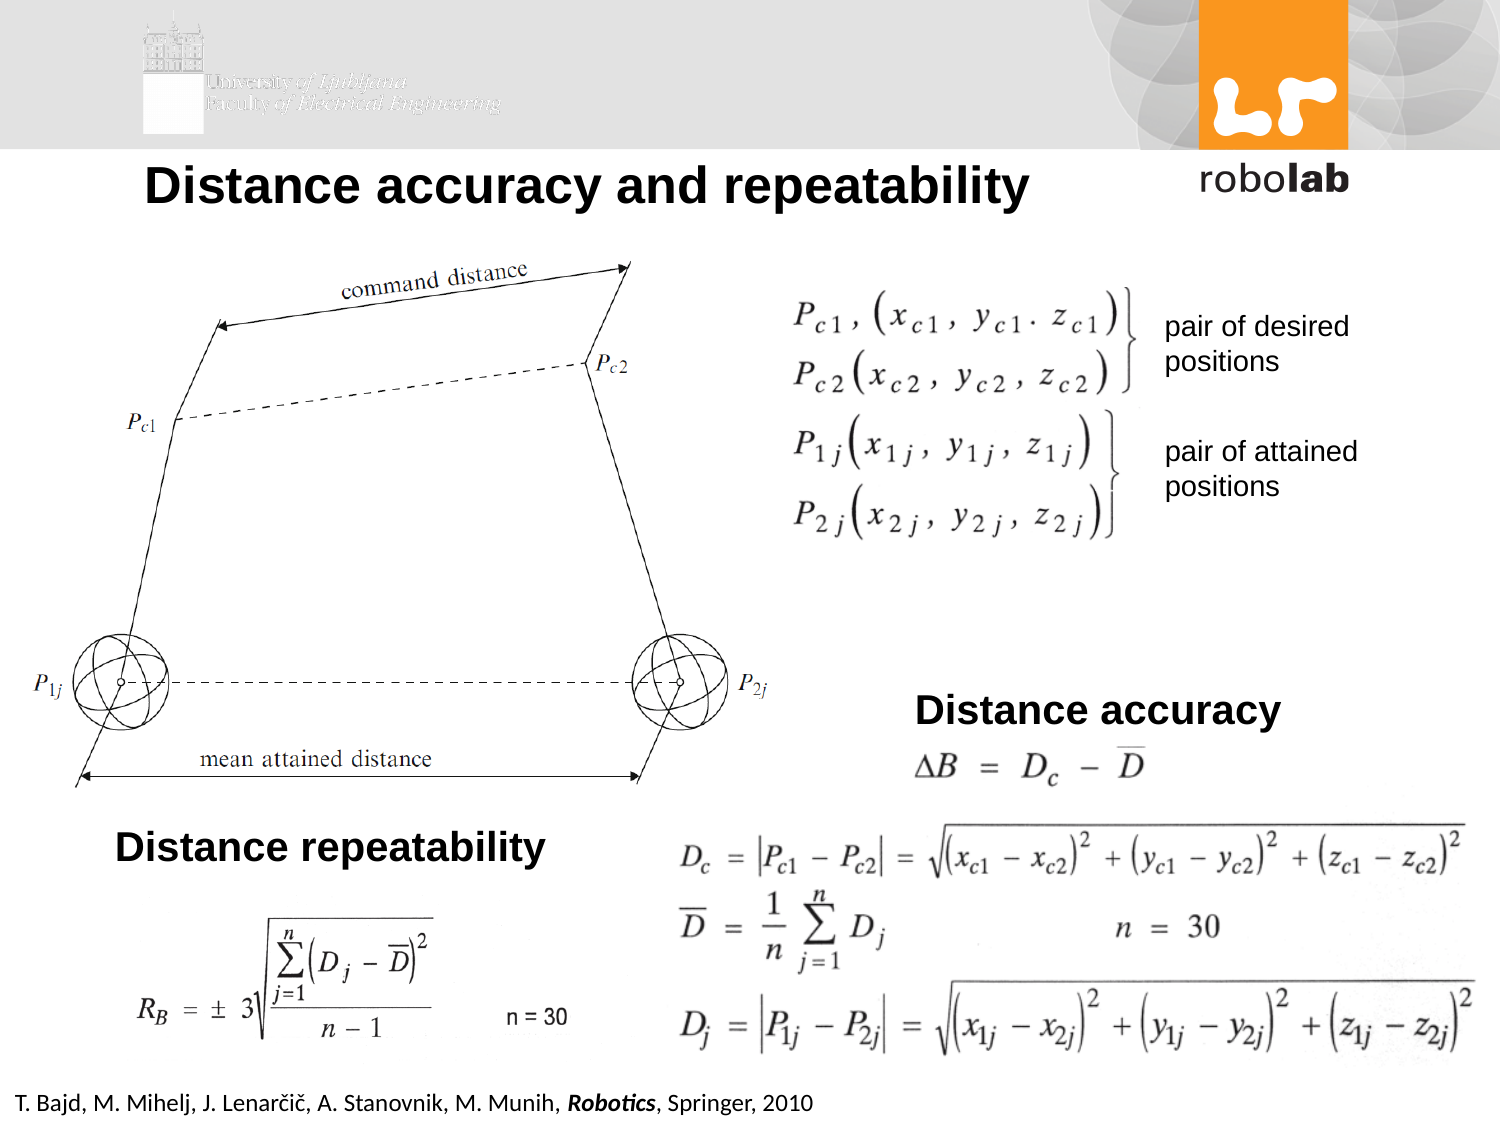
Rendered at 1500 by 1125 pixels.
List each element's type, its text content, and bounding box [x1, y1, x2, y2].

title Distance accuracy and repeatability [129, 94, 1311, 272]
text_box Distance accuracy [900, 675, 1336, 738]
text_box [774, 287, 1401, 551]
text_box Distance repeatability [99, 812, 600, 878]
picture [124, 895, 638, 1066]
picture [143, 10, 501, 94]
picture [16, 249, 1482, 1069]
picture [998, 0, 1500, 196]
